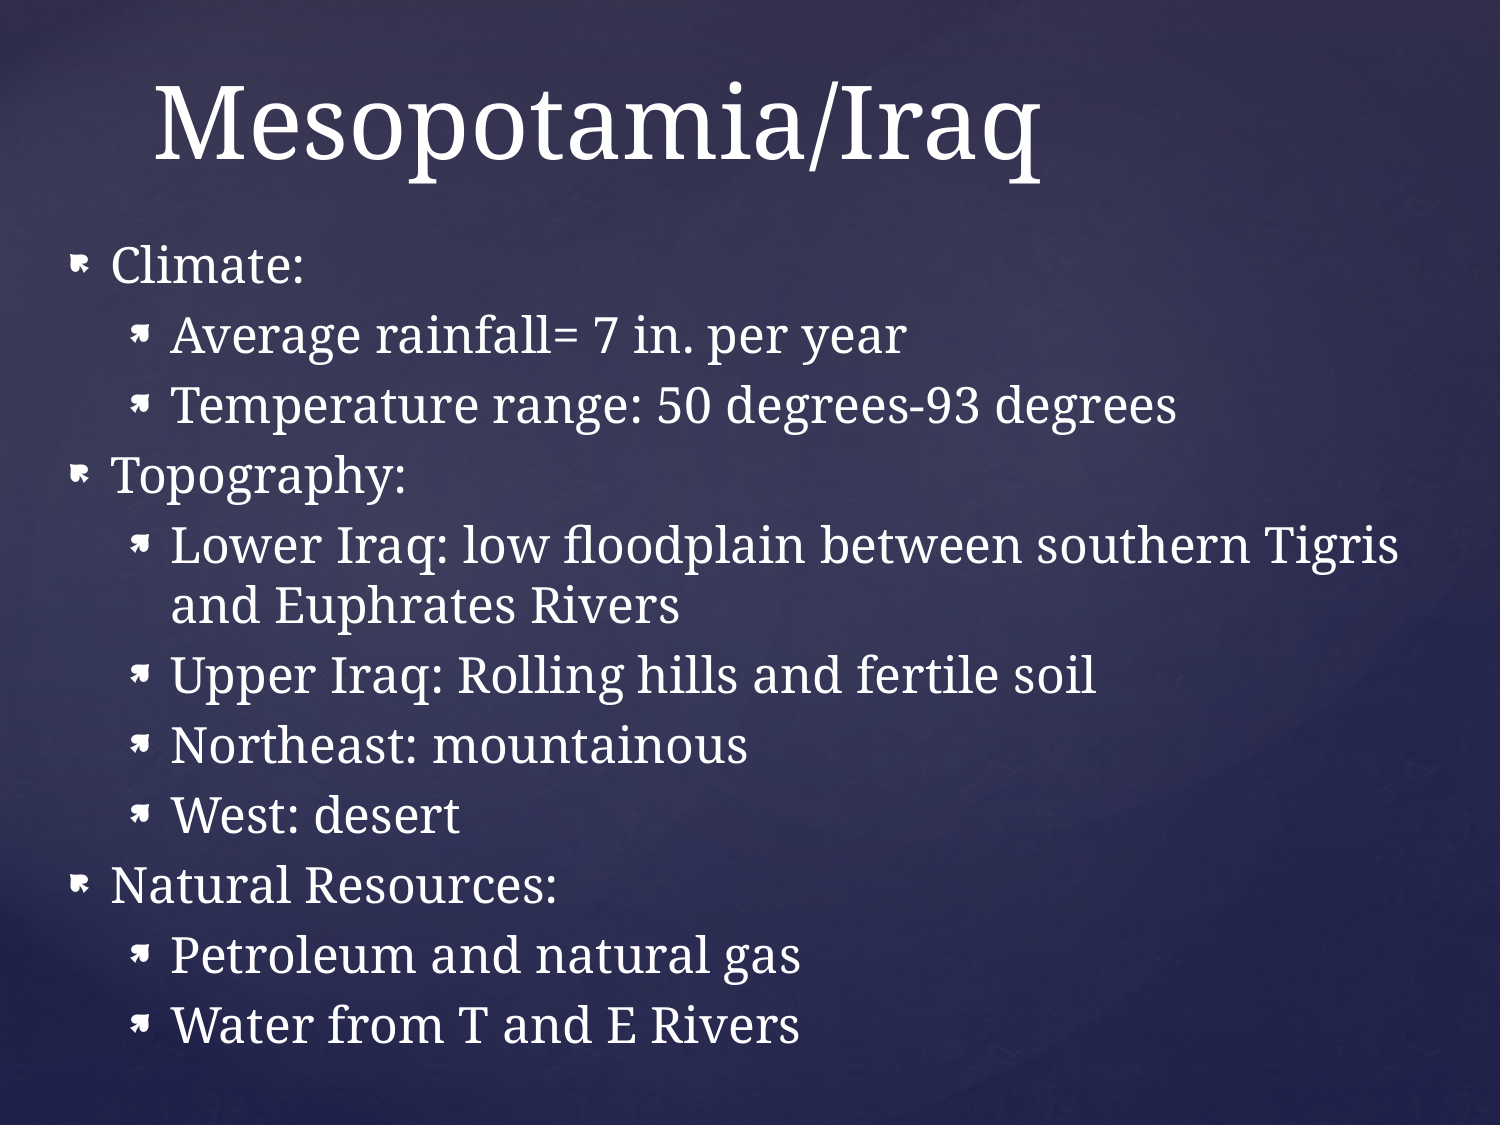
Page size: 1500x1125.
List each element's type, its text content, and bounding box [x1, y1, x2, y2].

title Mesopotamia/Iraq [137, 37, 1375, 188]
list Climate: Average rainfall= 7 in. per year Temperature range: 50 degrees-93 degrees Topography: Lower Iraq: low floodplain between southern Tigris and Euphrates Rivers Upper Iraq: Rolling hills and fertile soil Northeast: mountainous West: desert Natural Resources: Petroleum and natural gas Water from T and E Rivers [50, 212, 1463, 1075]
